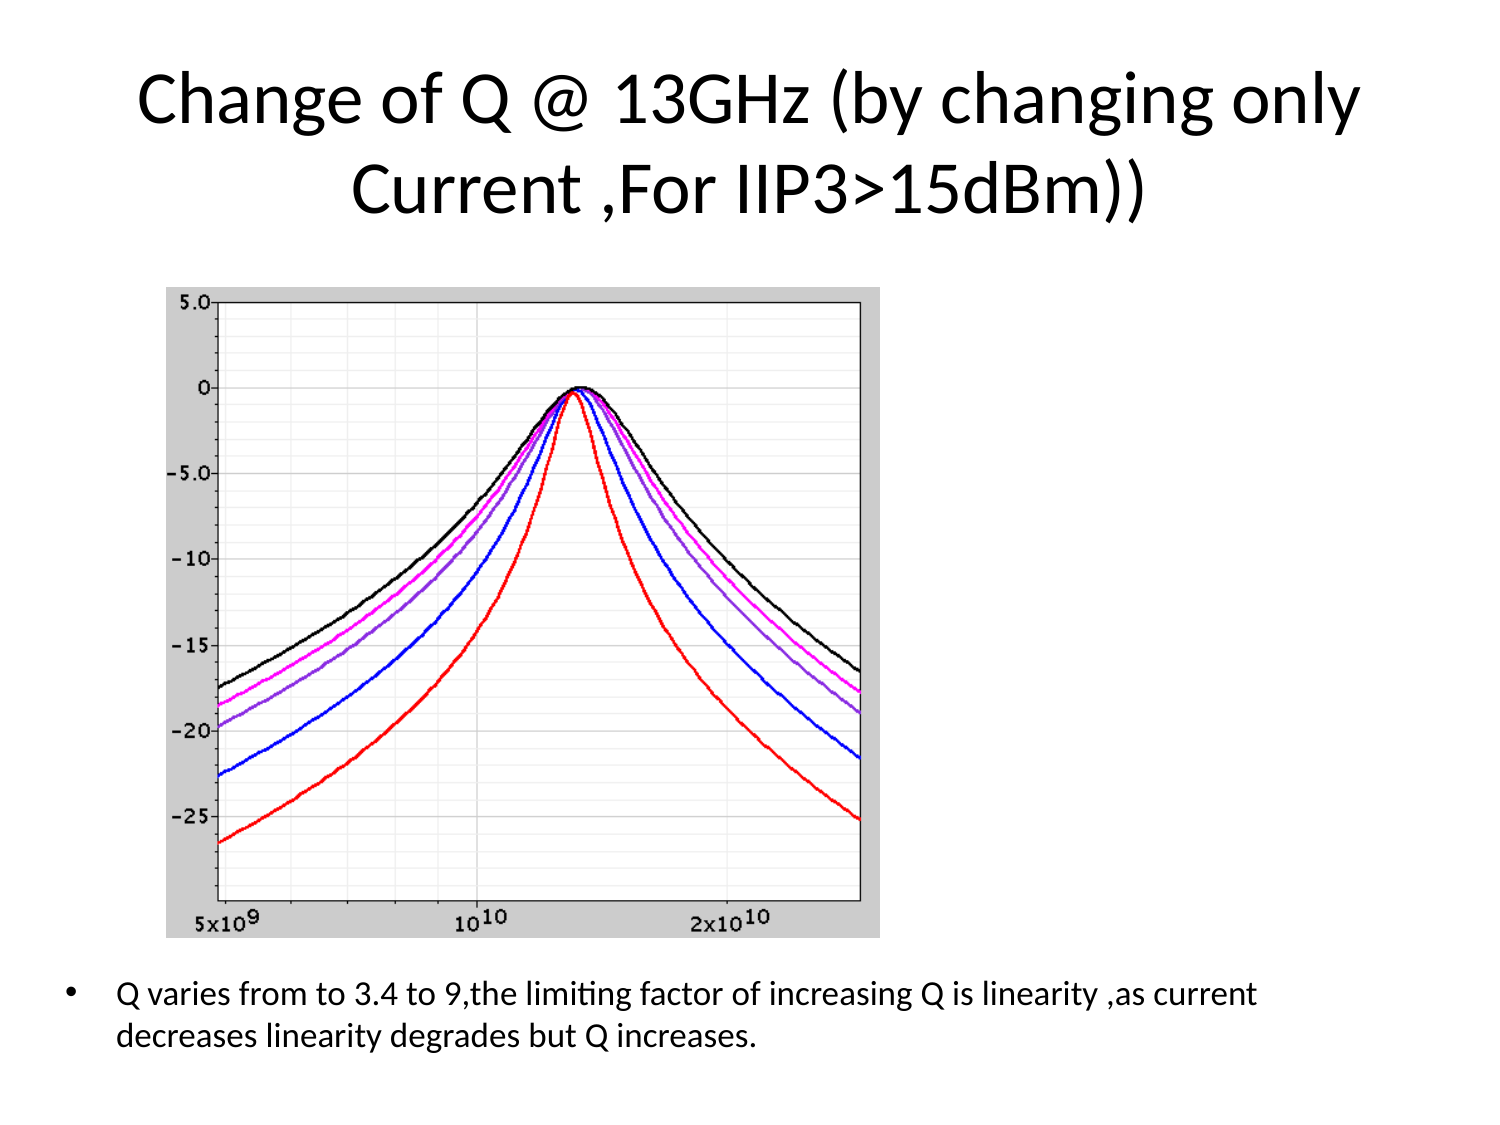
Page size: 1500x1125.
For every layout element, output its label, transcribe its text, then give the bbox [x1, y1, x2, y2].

picture [166, 287, 880, 938]
title Change of Q @ 13GHz (by changing only Current ,For IIP3>15dBm)) [75, 45, 1425, 233]
list Q varies from to 3.4 to 9,the limiting factor of increasing Q is linearity ,as current decreases linearity degrades but Q increases. [50, 962, 1400, 1063]
